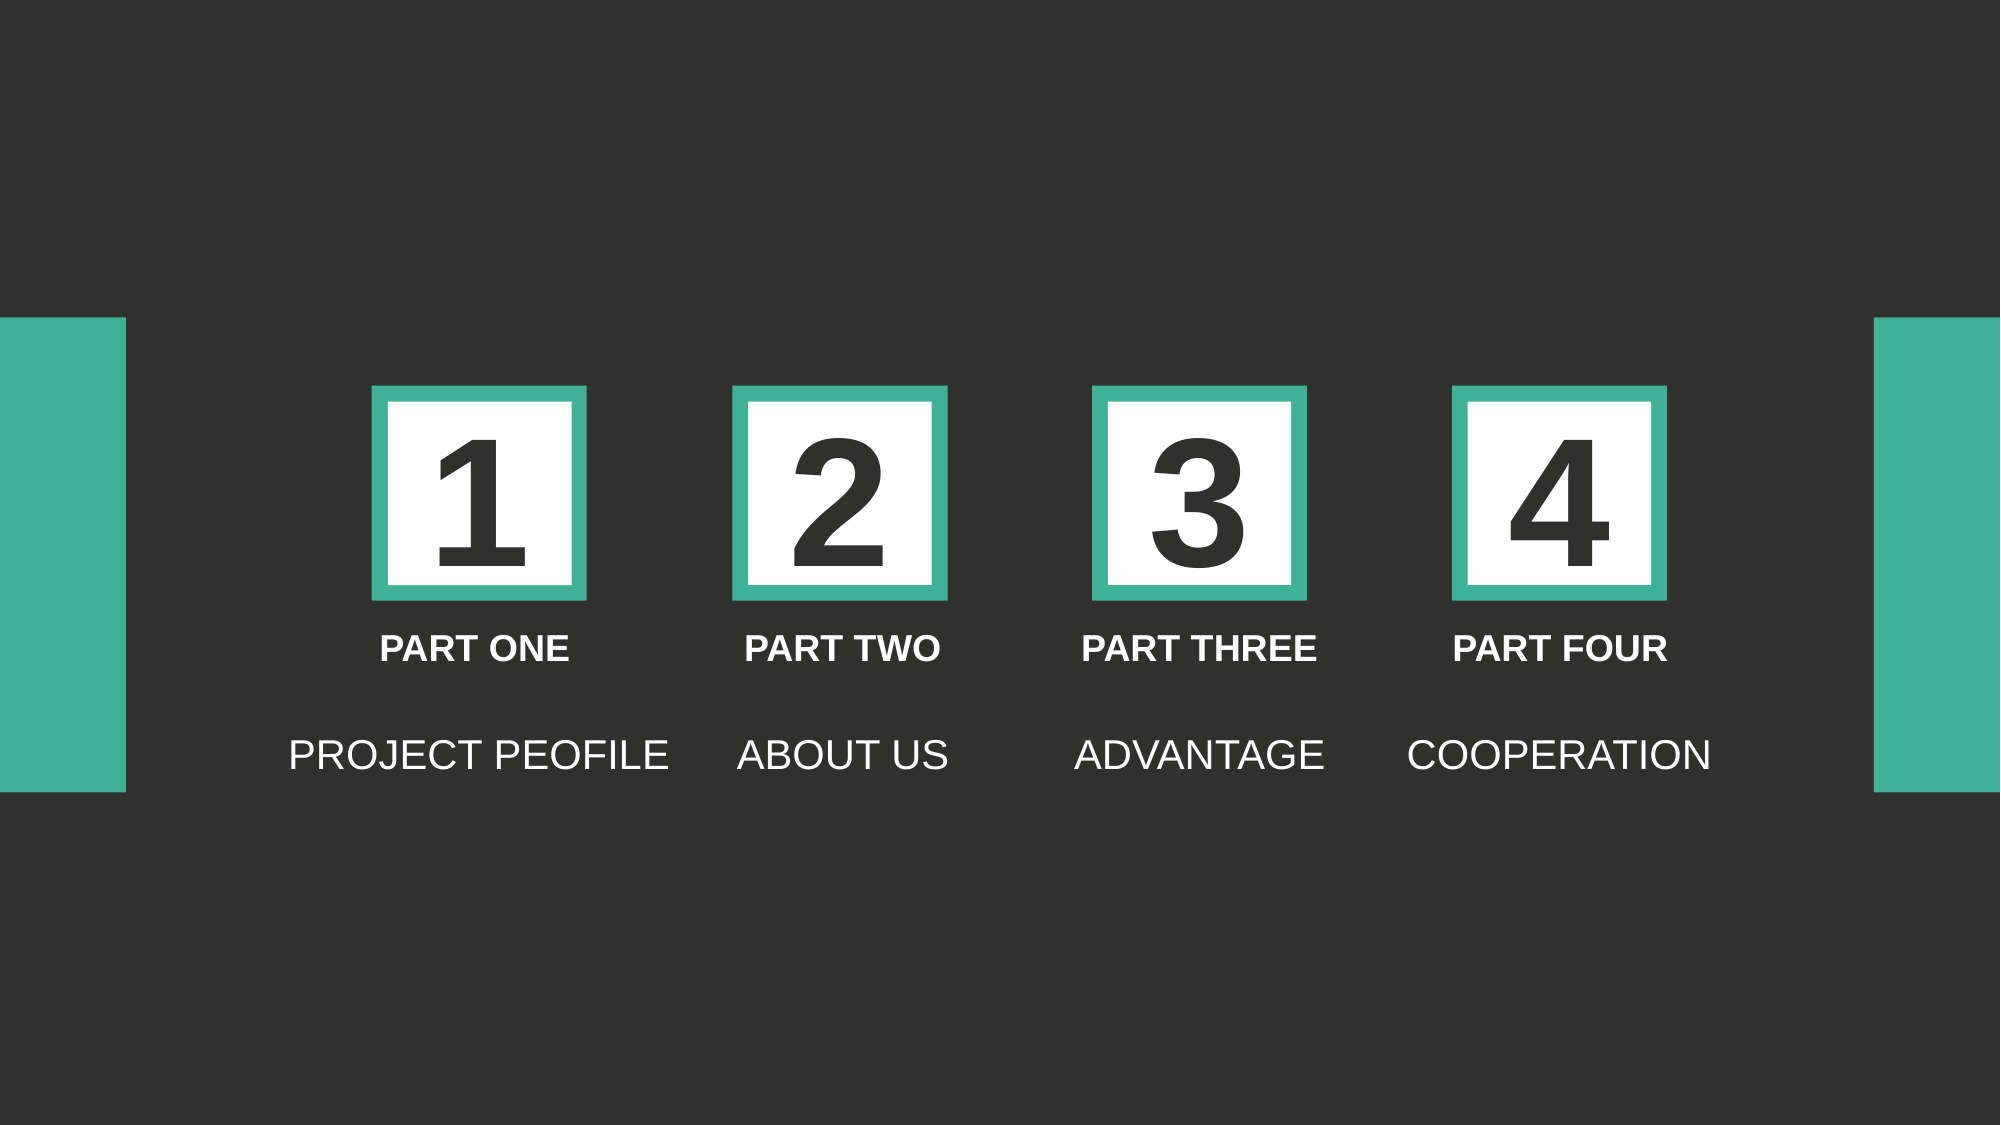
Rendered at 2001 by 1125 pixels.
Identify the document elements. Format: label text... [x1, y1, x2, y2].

text_box PROJECT PEOFILE [273, 720, 685, 786]
text_box 4 [1467, 401, 1652, 585]
text_box COOPERATION [1391, 720, 1728, 786]
text_box [1092, 385, 1308, 601]
text_box [0, 317, 126, 793]
text_box ADVANTAGE [1059, 720, 1341, 786]
text_box 2 [748, 401, 932, 585]
text_box [732, 385, 948, 601]
text_box 1 [387, 401, 572, 586]
text_box [371, 385, 587, 601]
text_box PART ONE [364, 616, 586, 677]
text_box PART FOUR [1437, 616, 1684, 677]
text_box 3 [1107, 401, 1292, 585]
text_box ABOUT US [721, 720, 965, 786]
text_box [1451, 385, 1668, 601]
text_box PART THREE [1066, 616, 1333, 677]
text_box PART TWO [729, 616, 957, 677]
text_box [1873, 317, 2000, 793]
